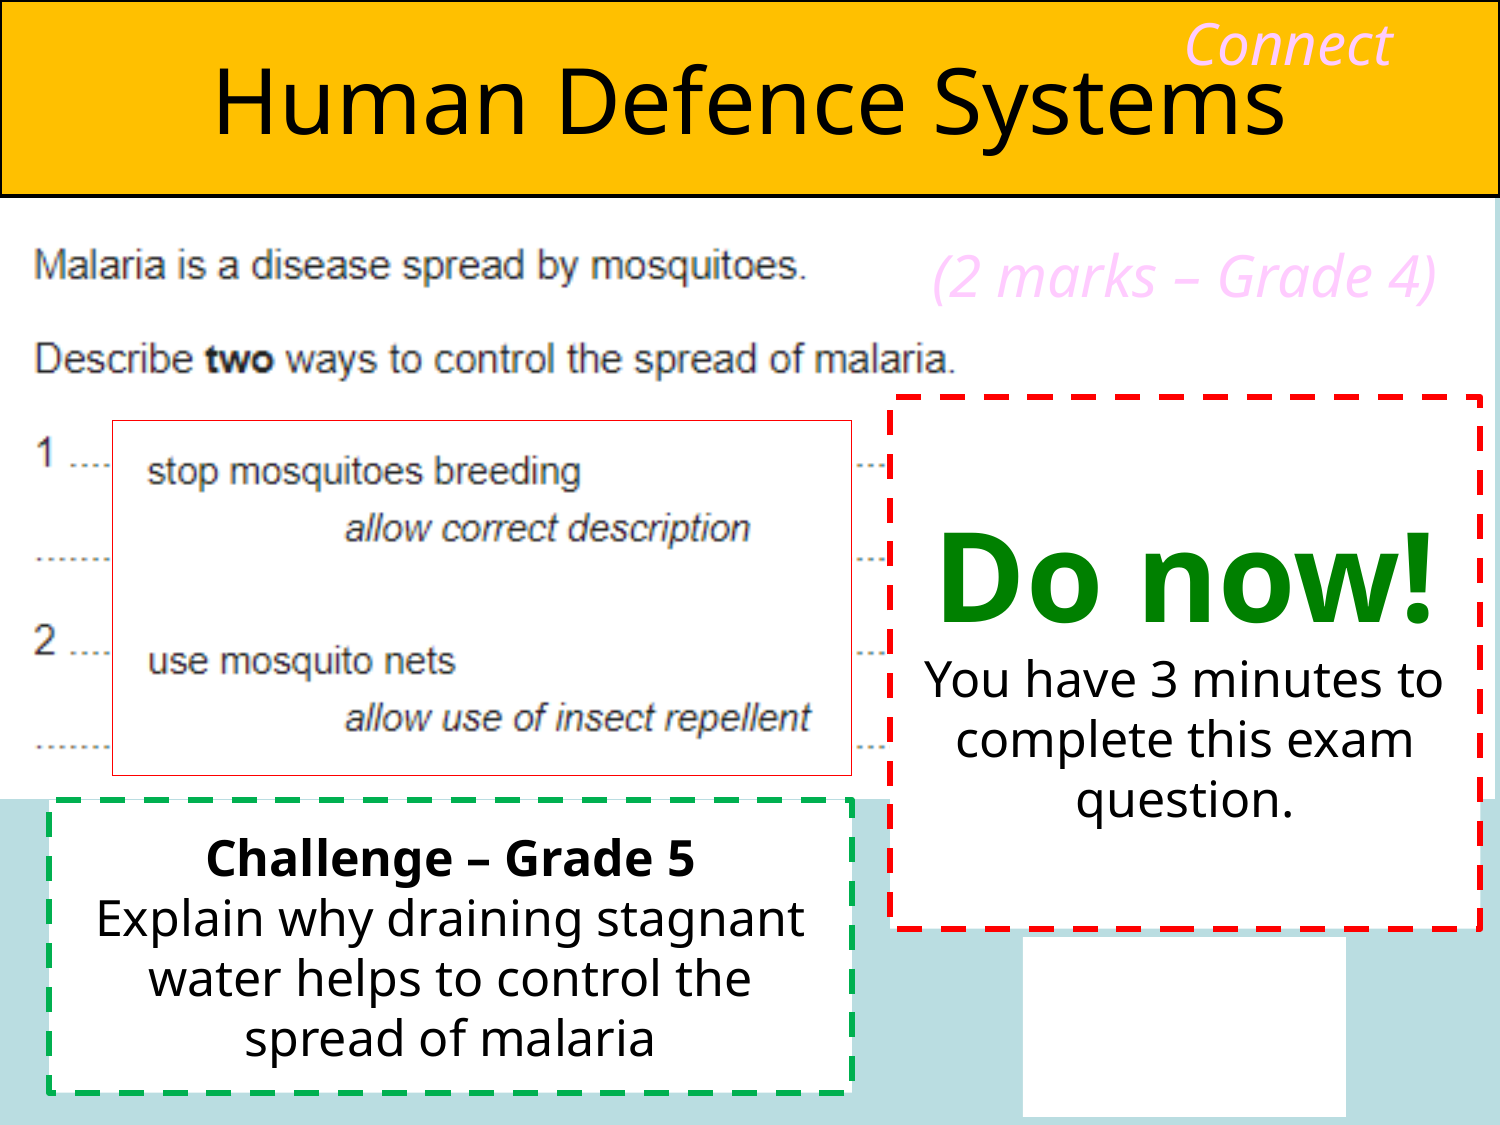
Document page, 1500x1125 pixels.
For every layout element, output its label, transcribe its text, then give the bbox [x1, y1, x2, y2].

text_box Do now! You have 3 minutes to complete this exam question. [888, 807, 1482, 931]
text_box Challenge – Grade 5 Explain why draining stagnant water helps to control the spread of malaria [47, 807, 854, 1095]
text_box Connect [1167, 0, 1408, 85]
title Human Defence Systems [0, 0, 1500, 198]
picture [0, 197, 1495, 799]
